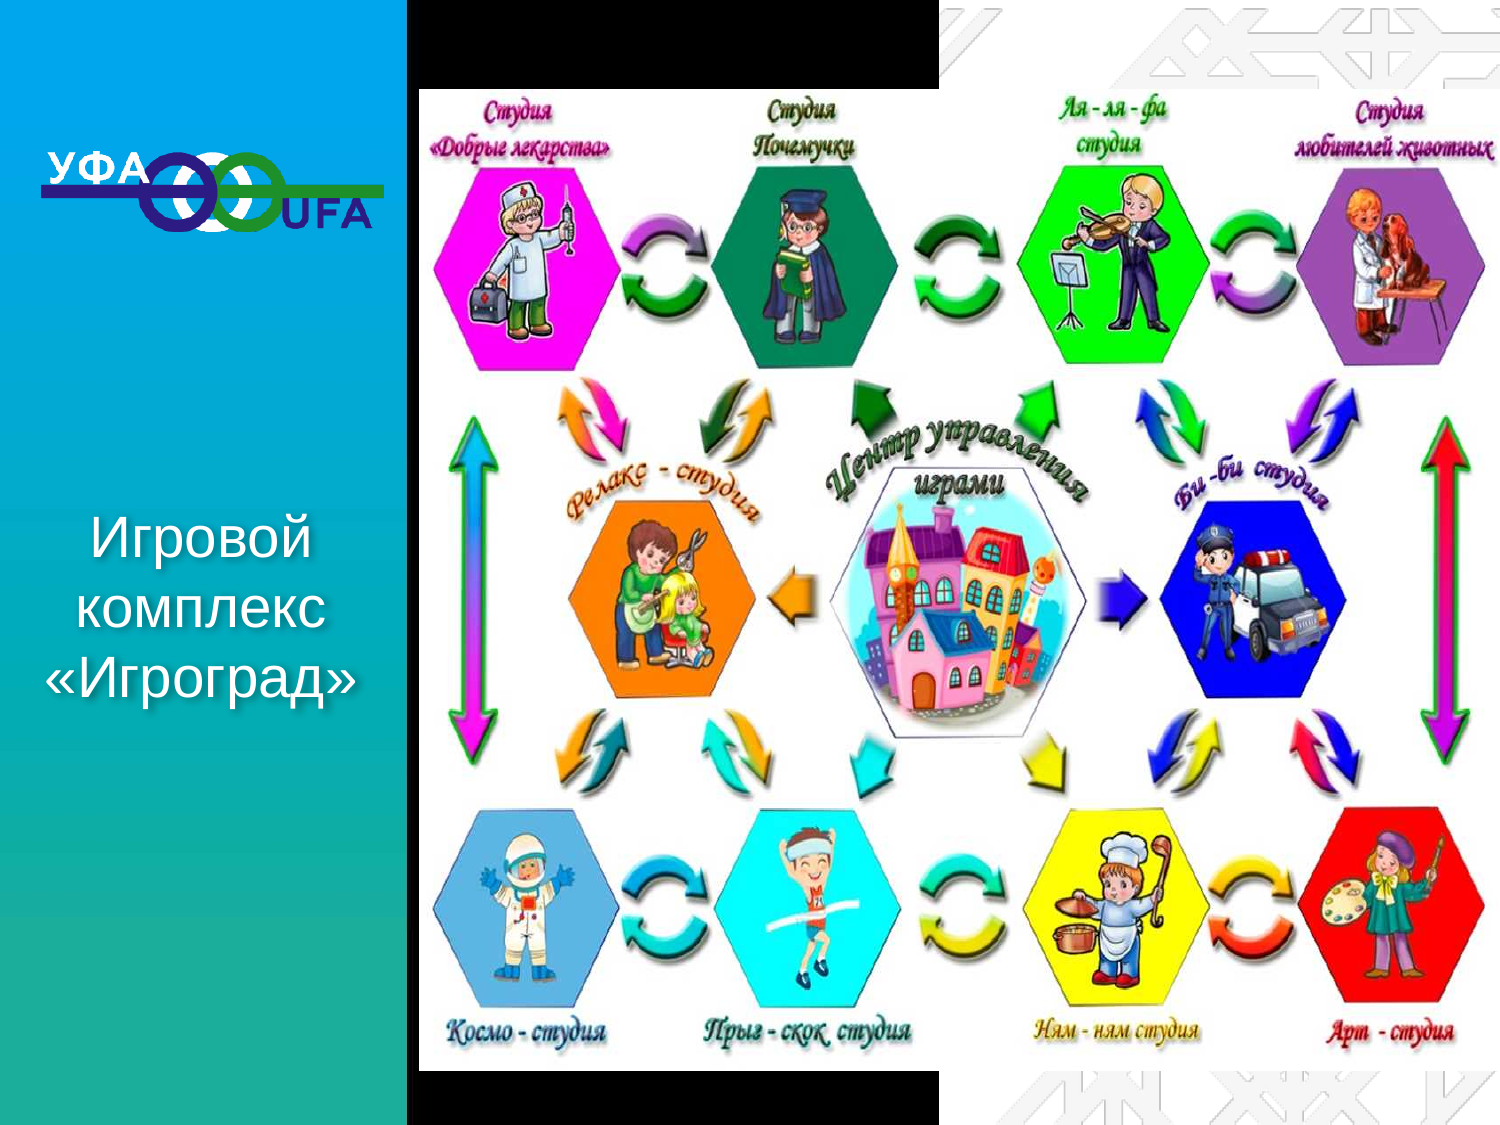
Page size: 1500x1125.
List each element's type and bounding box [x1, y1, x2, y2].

picture [42, 152, 383, 231]
list [418, 89, 1500, 1071]
picture [0, 0, 1500, 1125]
picture [49, 153, 74, 183]
